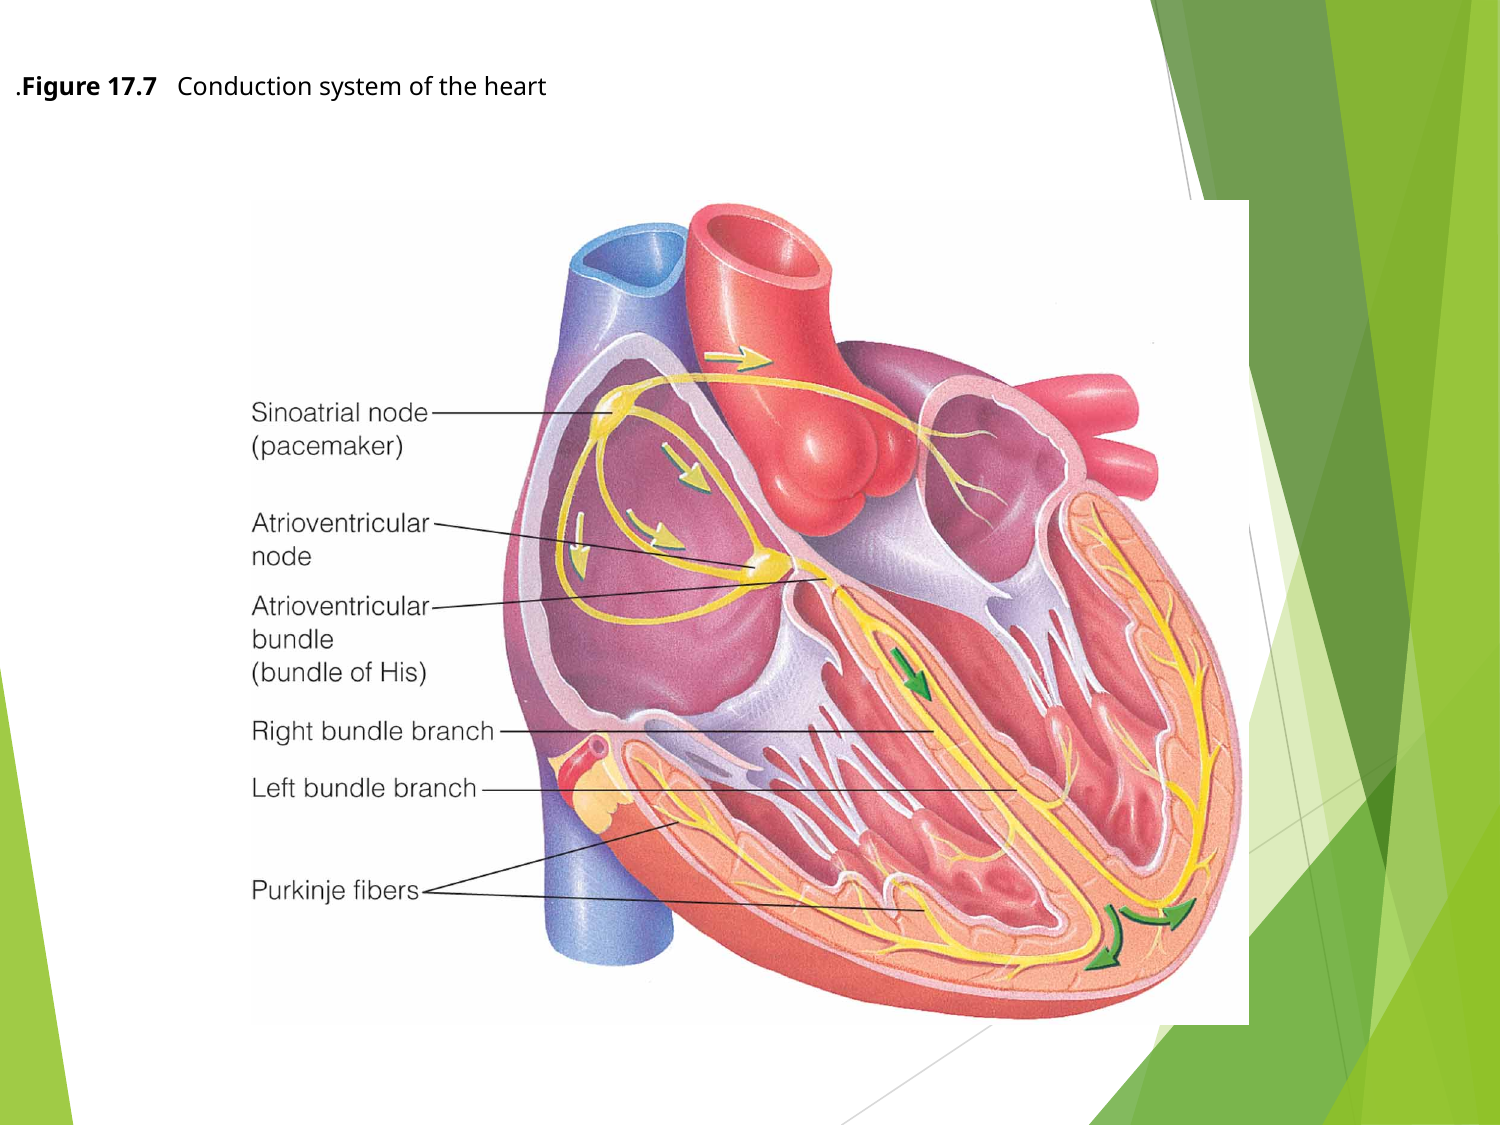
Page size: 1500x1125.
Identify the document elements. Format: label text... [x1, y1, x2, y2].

picture [251, 200, 1249, 1025]
title Figure 17.7 Conduction system of the heart. [0, 62, 1350, 176]
